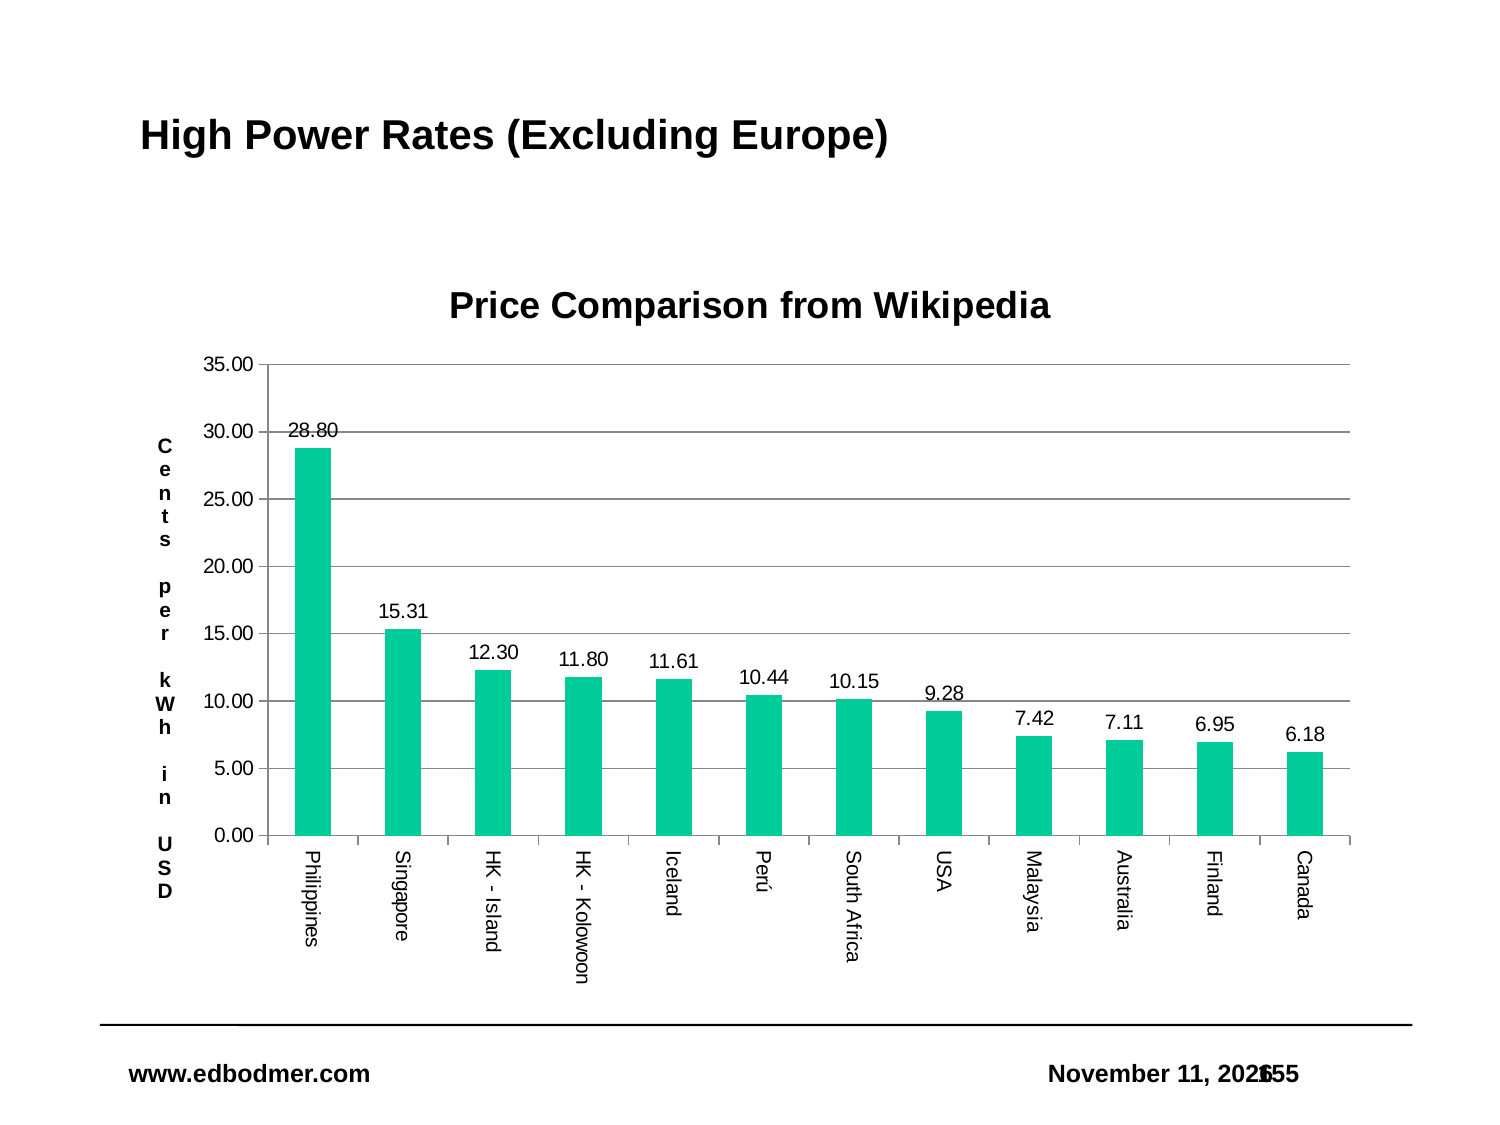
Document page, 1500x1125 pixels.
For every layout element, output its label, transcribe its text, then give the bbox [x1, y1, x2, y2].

chart [124, 249, 1376, 1001]
title High Power Rates (Excluding Europe) [124, 99, 1288, 226]
